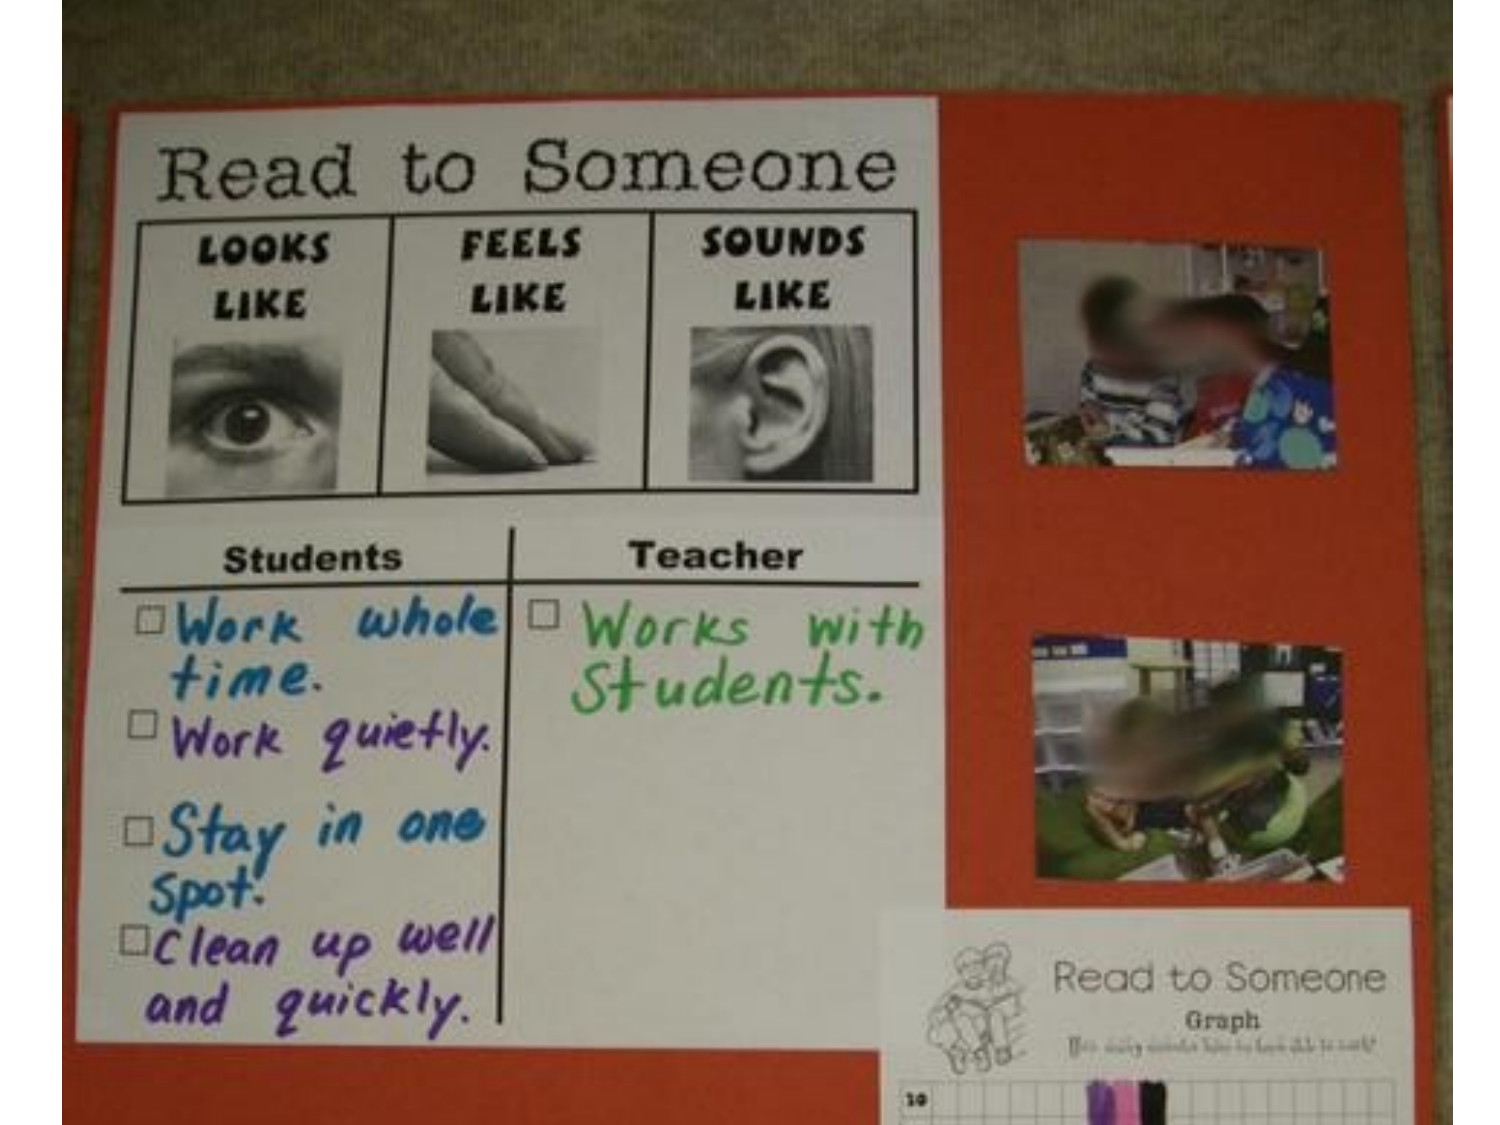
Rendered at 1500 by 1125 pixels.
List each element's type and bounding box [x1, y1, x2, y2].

list [62, 0, 1453, 1125]
